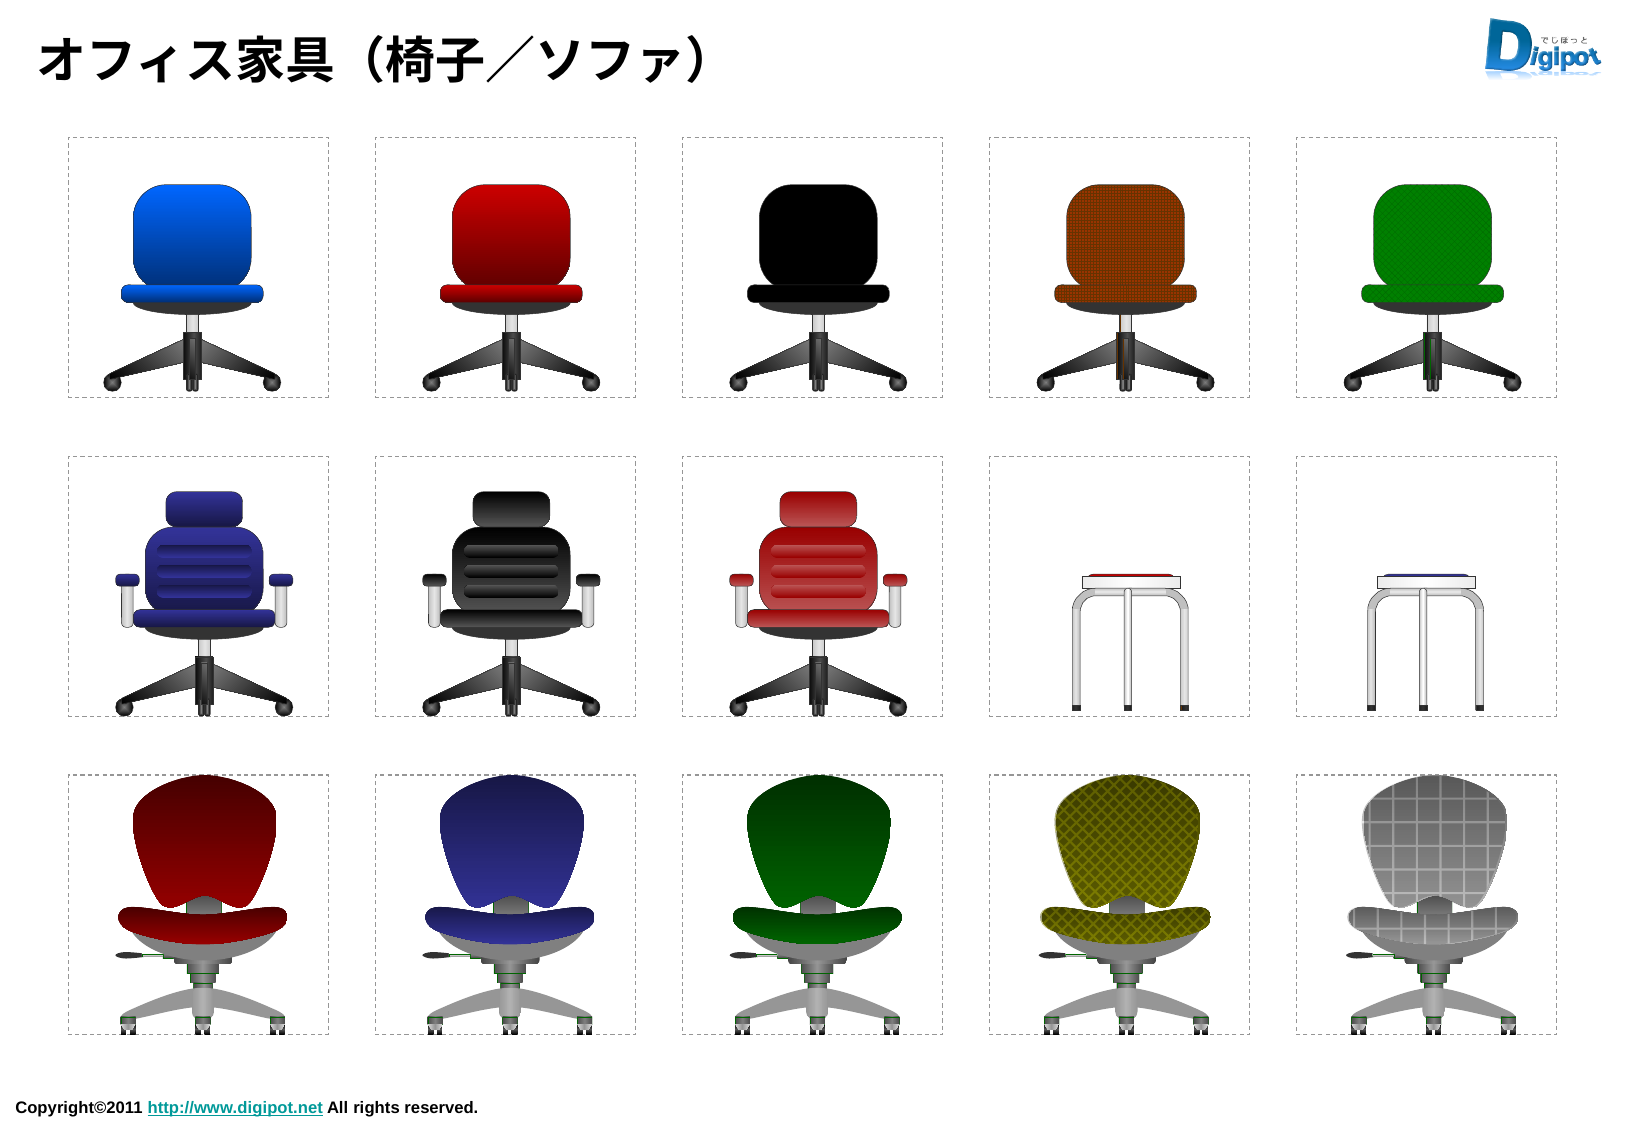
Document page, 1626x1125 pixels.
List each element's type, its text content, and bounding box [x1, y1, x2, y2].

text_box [1036, 184, 1215, 392]
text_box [1367, 574, 1484, 711]
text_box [115, 774, 291, 1035]
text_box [729, 774, 905, 1035]
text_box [422, 774, 598, 1035]
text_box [1036, 774, 1215, 1035]
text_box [1344, 774, 1522, 1035]
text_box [729, 491, 908, 717]
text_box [103, 184, 281, 392]
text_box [1344, 184, 1522, 392]
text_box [422, 184, 600, 392]
title オフィス家具（椅子／ソファ） [21, 19, 881, 98]
picture [1485, 18, 1602, 82]
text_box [729, 184, 908, 392]
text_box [1072, 574, 1189, 711]
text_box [422, 491, 600, 717]
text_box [115, 491, 293, 717]
